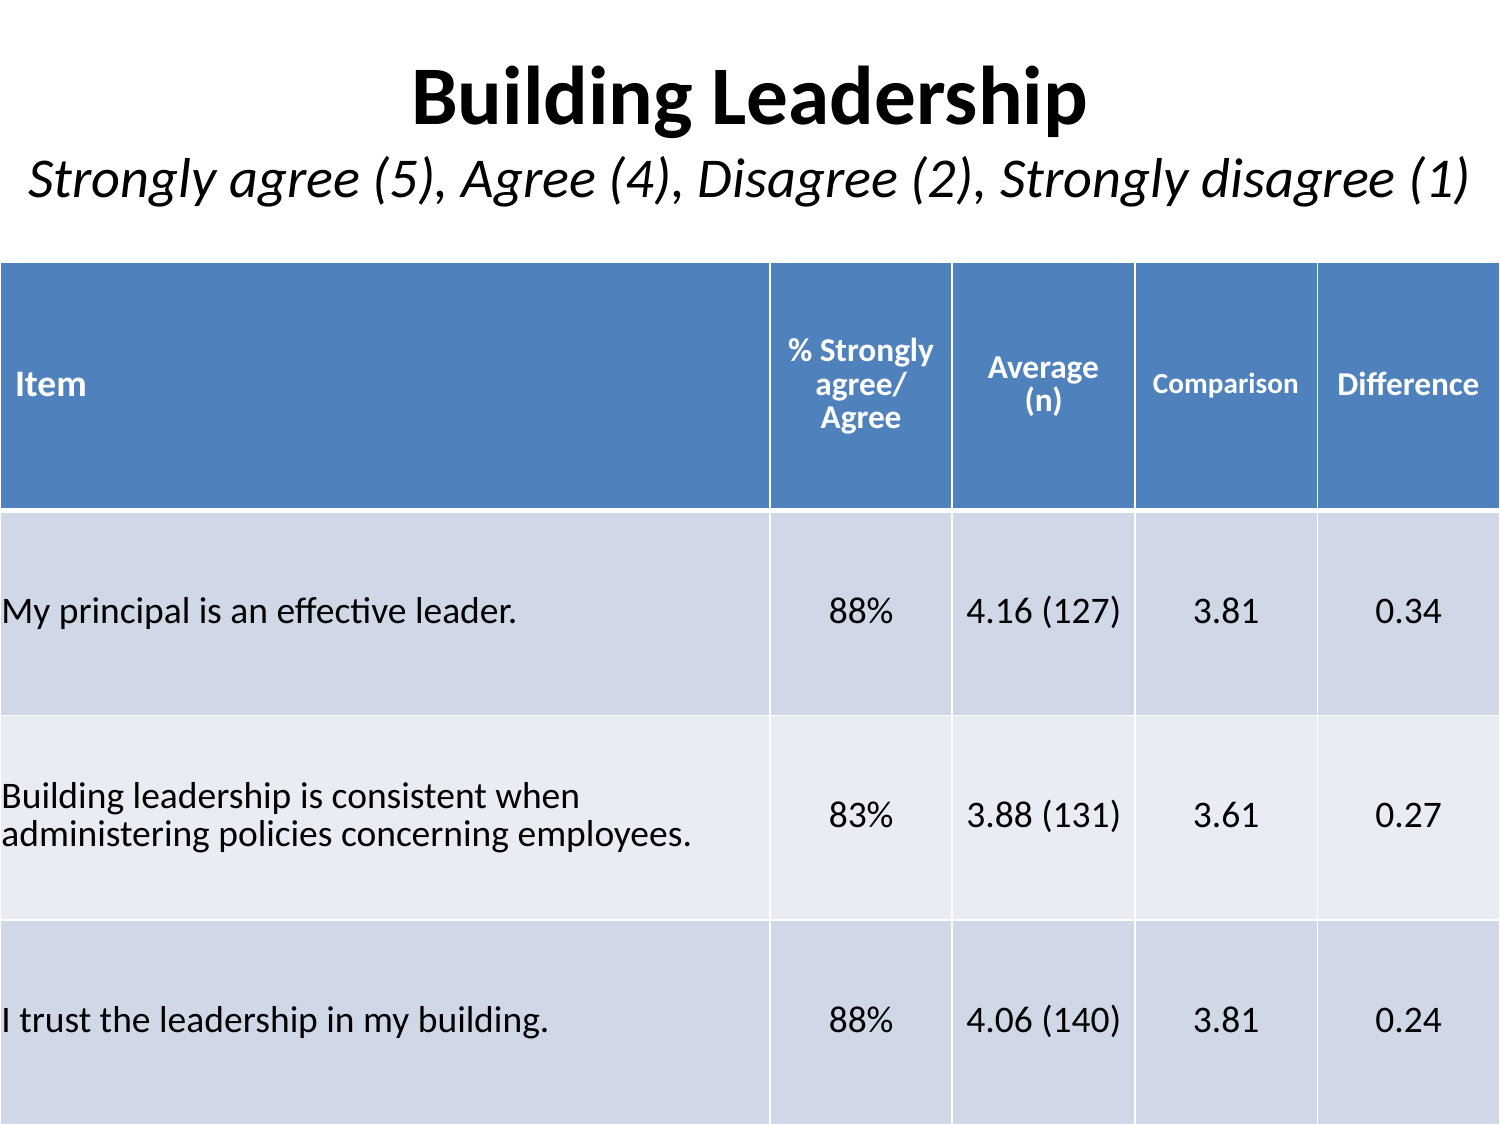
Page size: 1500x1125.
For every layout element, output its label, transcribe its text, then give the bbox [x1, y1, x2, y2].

table_cell 3.88 (131) [953, 716, 1134, 919]
table_cell 83% [771, 716, 951, 919]
table_header Average (n) [953, 263, 1134, 508]
table_cell Building leadership is consistent when administering policies concerning employees. [1, 716, 769, 919]
table_cell 3.81 [1136, 921, 1317, 1124]
table_cell 3.61 [1136, 716, 1317, 919]
table_cell 0.34 [1318, 513, 1499, 715]
table_header Item [1, 263, 769, 508]
table_cell My principal is an effective leader. [1, 513, 769, 715]
table_cell 4.16 (127) [953, 513, 1134, 715]
title Building Leadership Strongly agree (5), Agree (4), Disagree (2), Strongly disagree (1) [0, 0, 1500, 250]
table_cell 3.81 [1136, 513, 1317, 715]
table_cell 88% [771, 921, 951, 1124]
table_header Difference [1318, 263, 1499, 508]
table_cell 4.06 (140) [953, 921, 1134, 1124]
table_cell I trust the leadership in my building. [1, 921, 769, 1124]
table_cell 0.27 [1318, 716, 1499, 919]
table_cell 0.24 [1318, 921, 1499, 1124]
table_header % Strongly agree/ Agree [771, 263, 951, 508]
table_cell 88% [771, 513, 951, 715]
table_header Comparison [1136, 263, 1317, 508]
